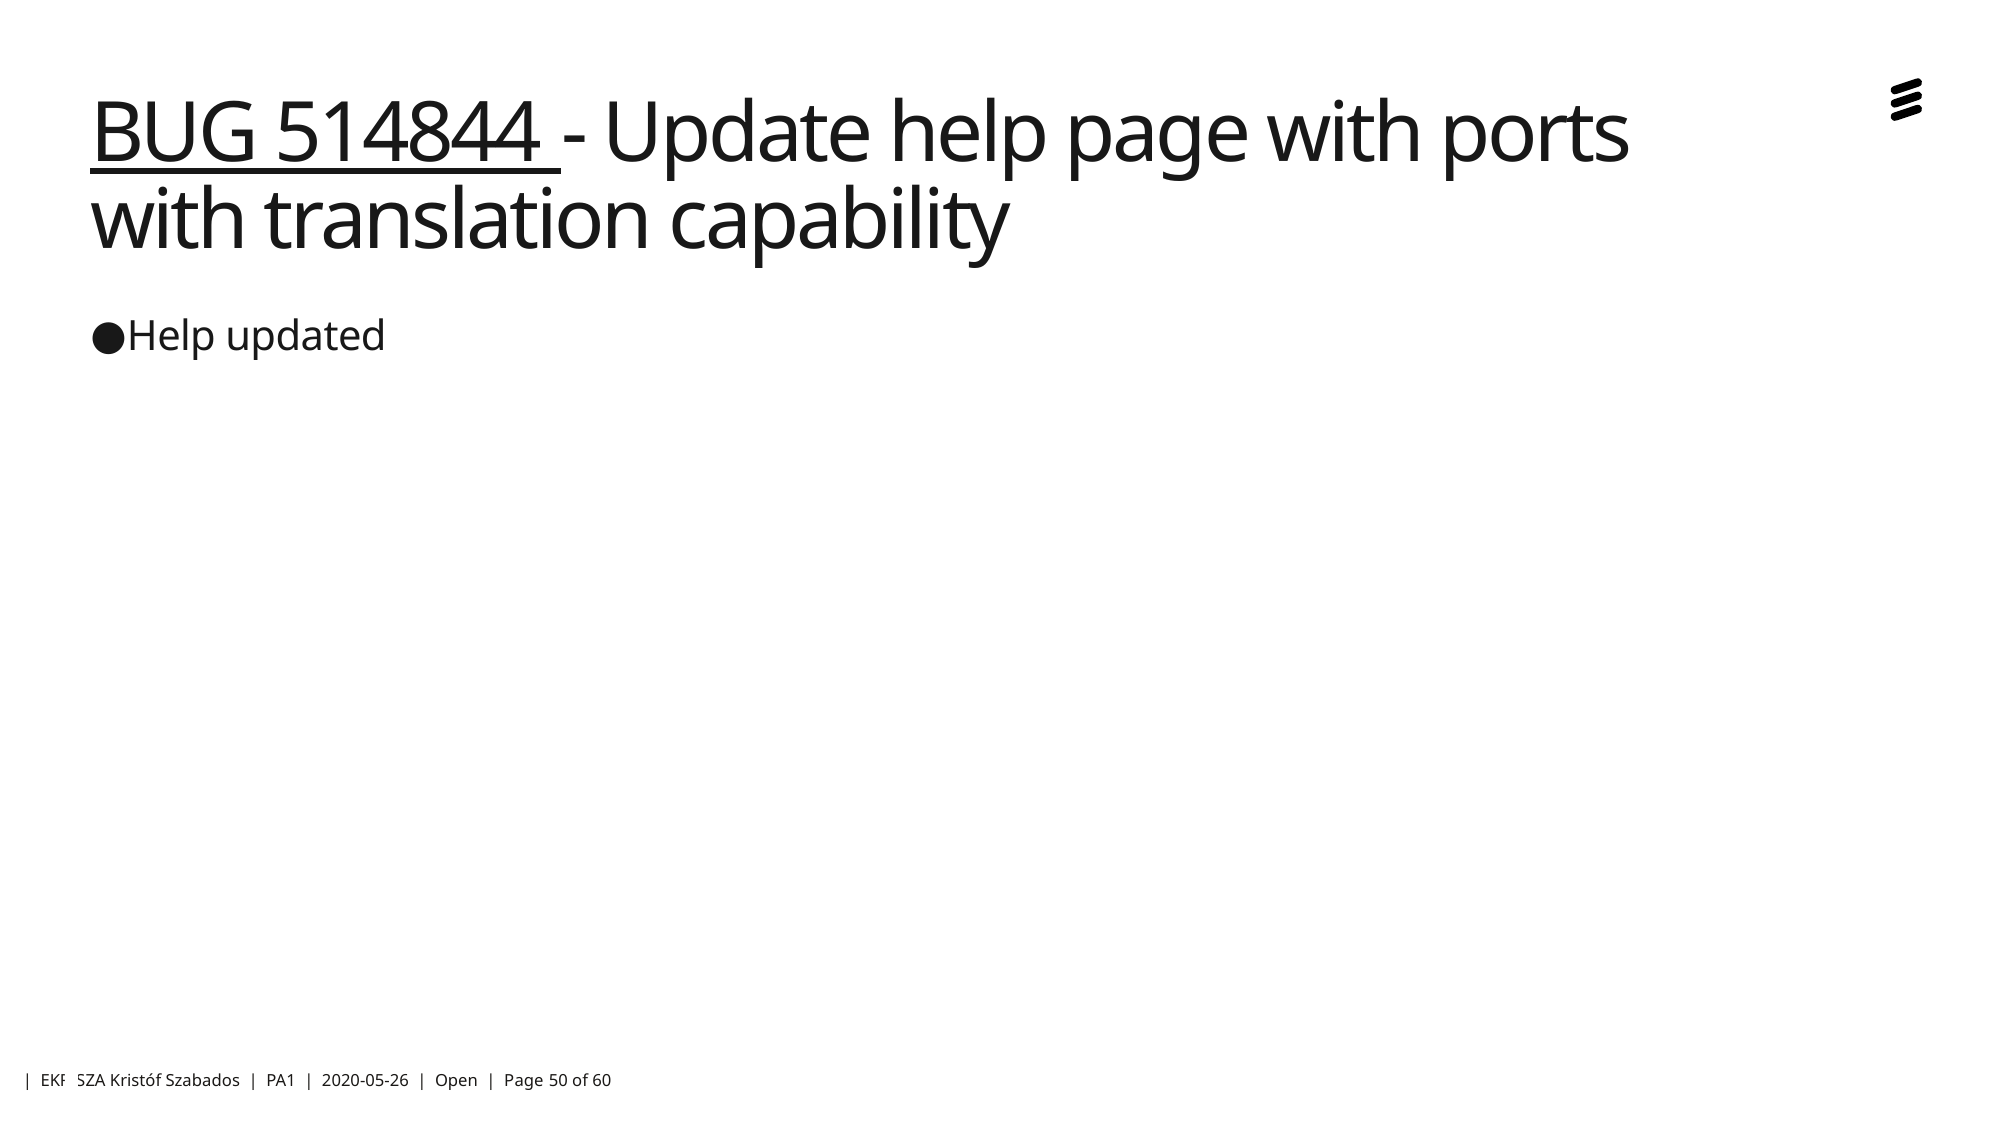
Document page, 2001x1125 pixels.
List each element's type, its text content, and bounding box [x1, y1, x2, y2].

list Help updated [78, 302, 1922, 1024]
title BUG 514844 - Update help page with ports with translation capability [78, 77, 1805, 256]
